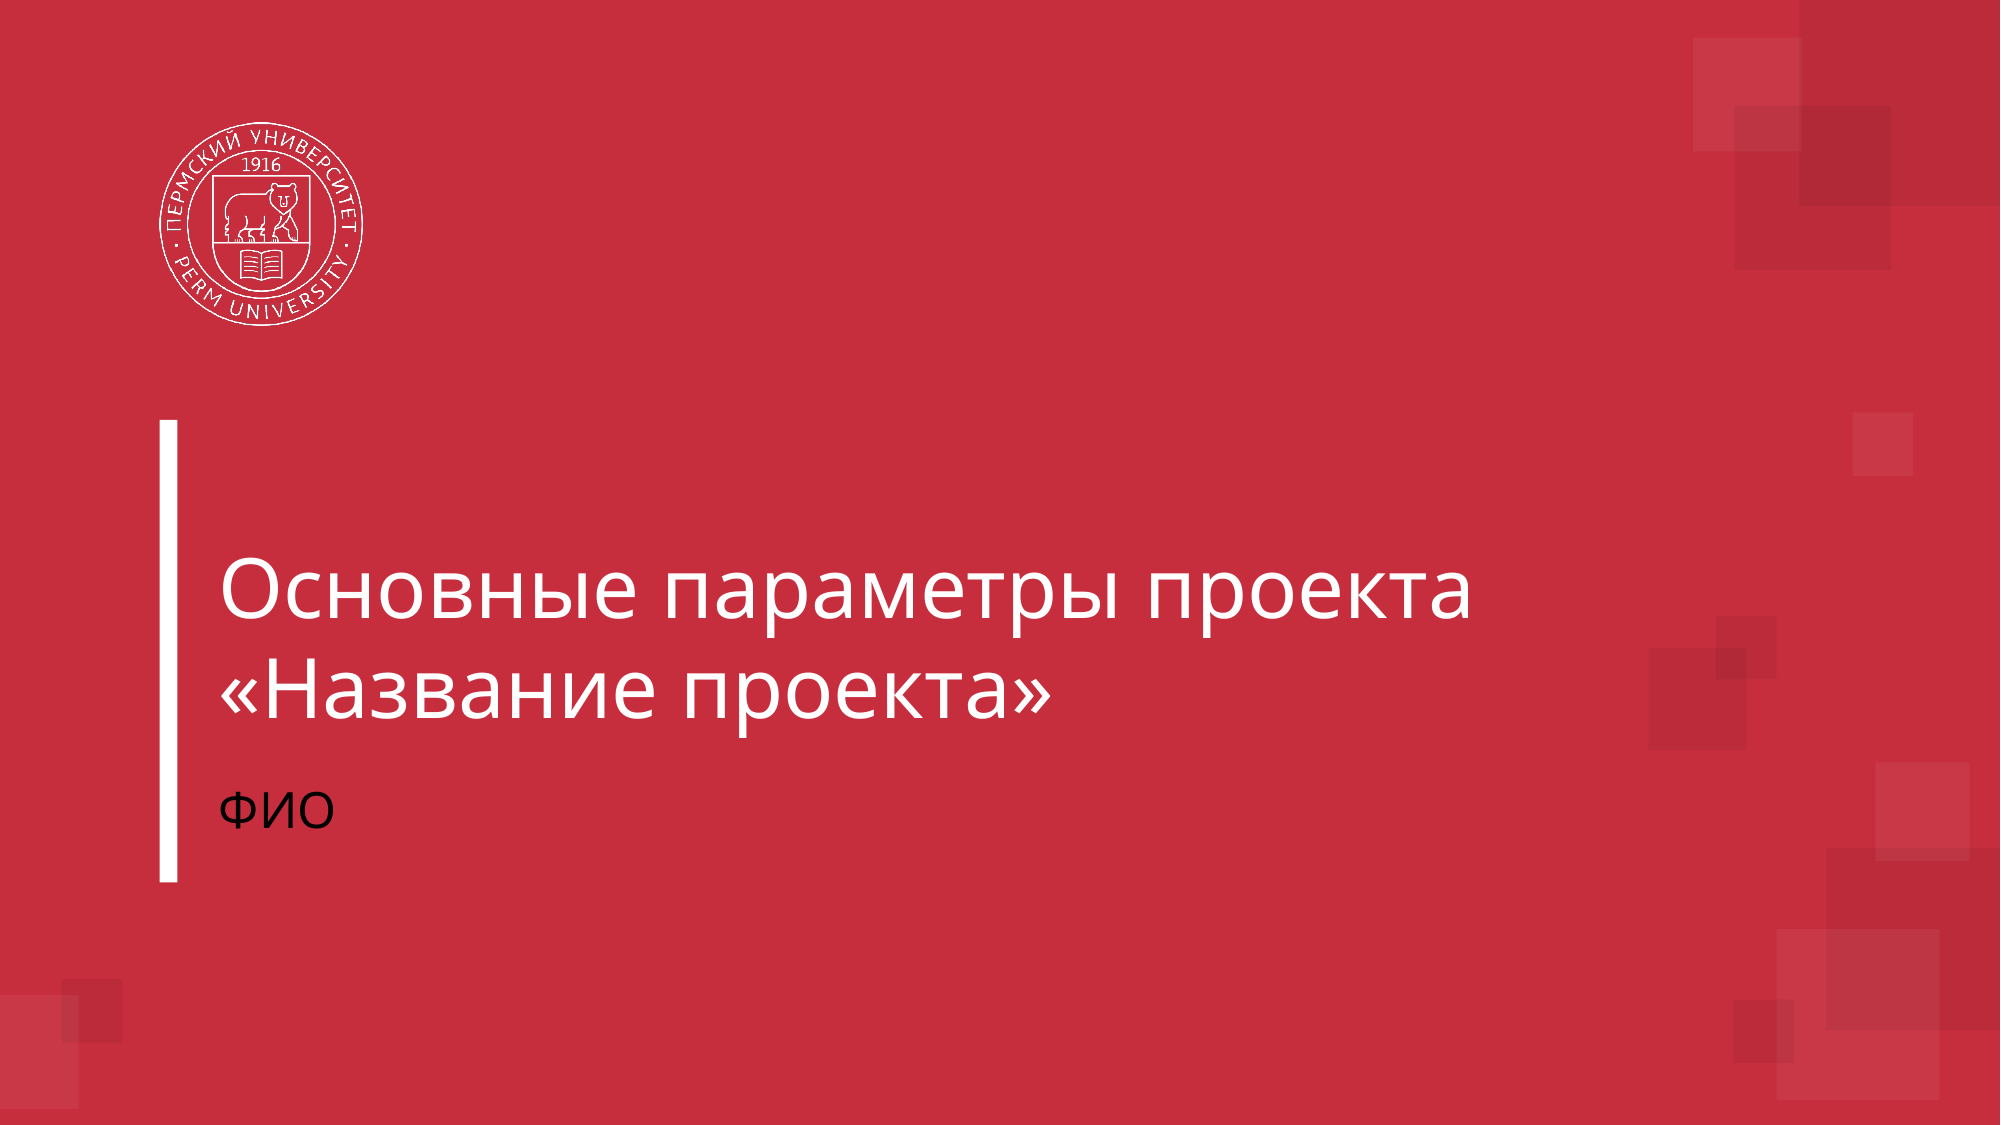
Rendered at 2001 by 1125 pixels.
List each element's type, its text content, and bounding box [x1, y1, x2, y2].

subtitle ФИО [203, 771, 1704, 883]
title Основные параметры проекта «Название проекта» [203, 468, 1704, 743]
text_box [159, 419, 178, 883]
picture [159, 122, 363, 326]
